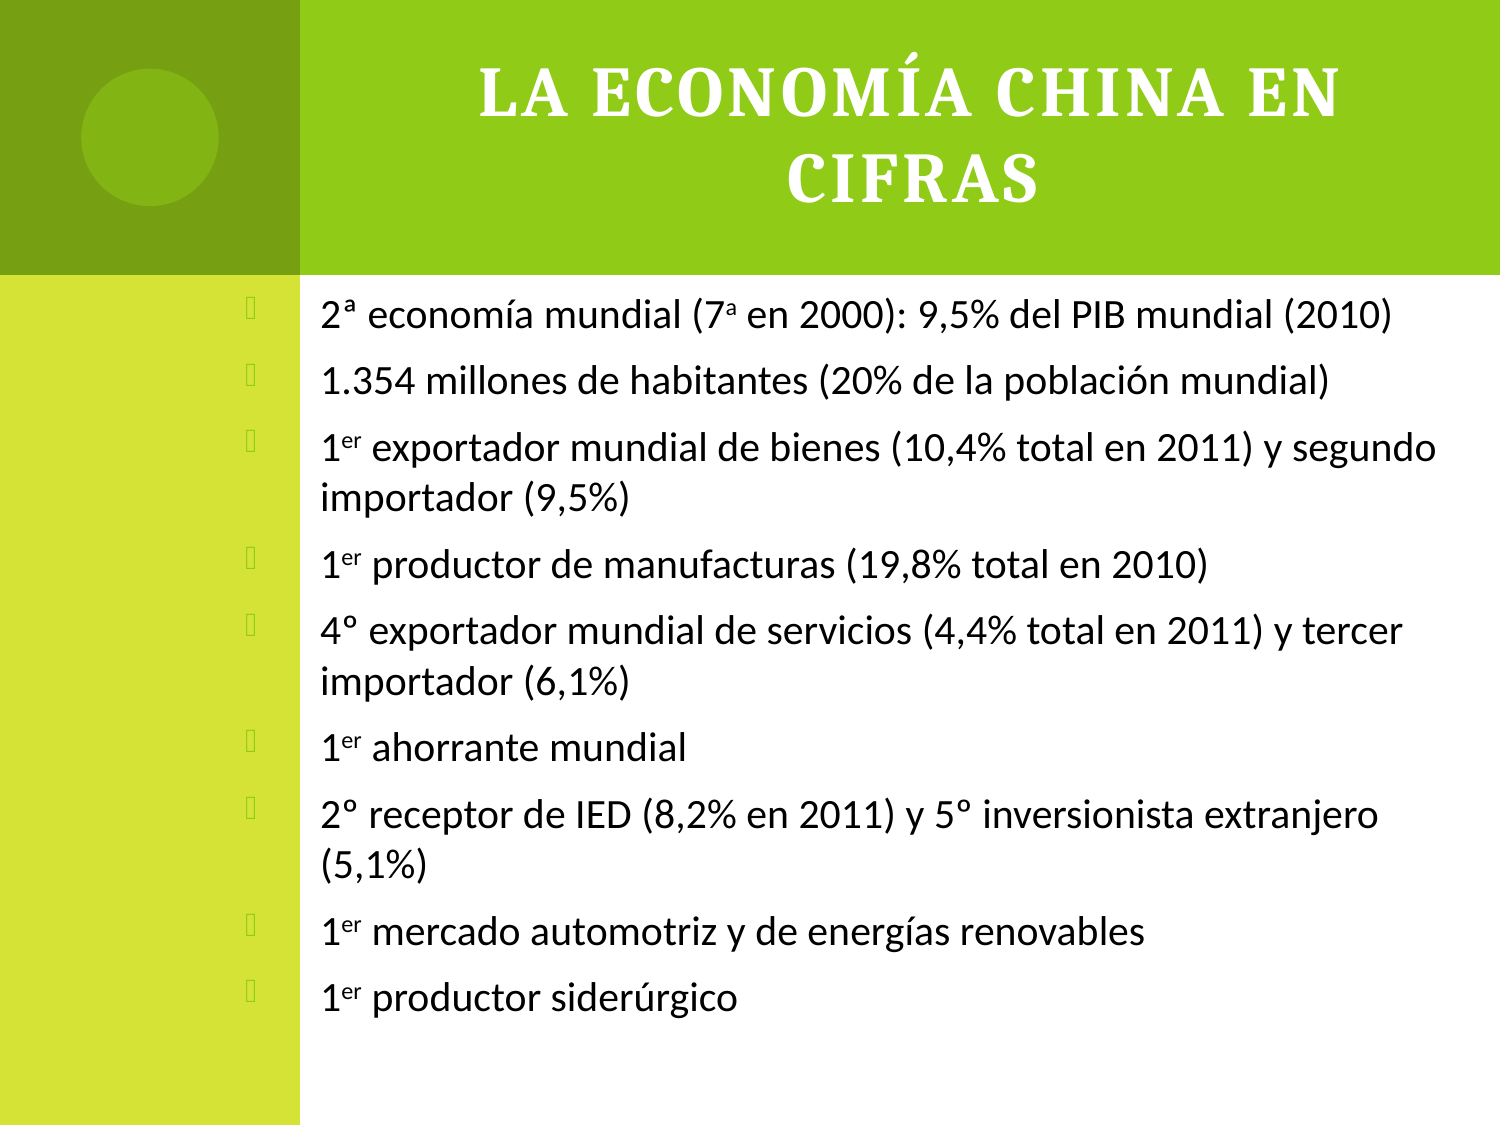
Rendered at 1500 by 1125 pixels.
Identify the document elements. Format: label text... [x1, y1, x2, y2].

list 2ª economía mundial (7a en 2000): 9,5% del PIB mundial (2010) 1.354 millones de habitantes (20% de la población mundial) 1er exportador mundial de bienes (10,4% total en 2011) y segundo importador (9,5%) 1er productor de manufacturas (19,8% total en 2010) 4º exportador mundial de servicios (4,4% total en 2011) y tercer importador (6,1%) 1er ahorrante mundial 2º receptor de IED (8,2% en 2011) y 5º inversionista extranjero (5,1%) 1er mercado automotriz y de energías renovables 1er productor siderúrgico [230, 278, 1500, 1071]
title La economía china en cifras [399, 37, 1425, 225]
